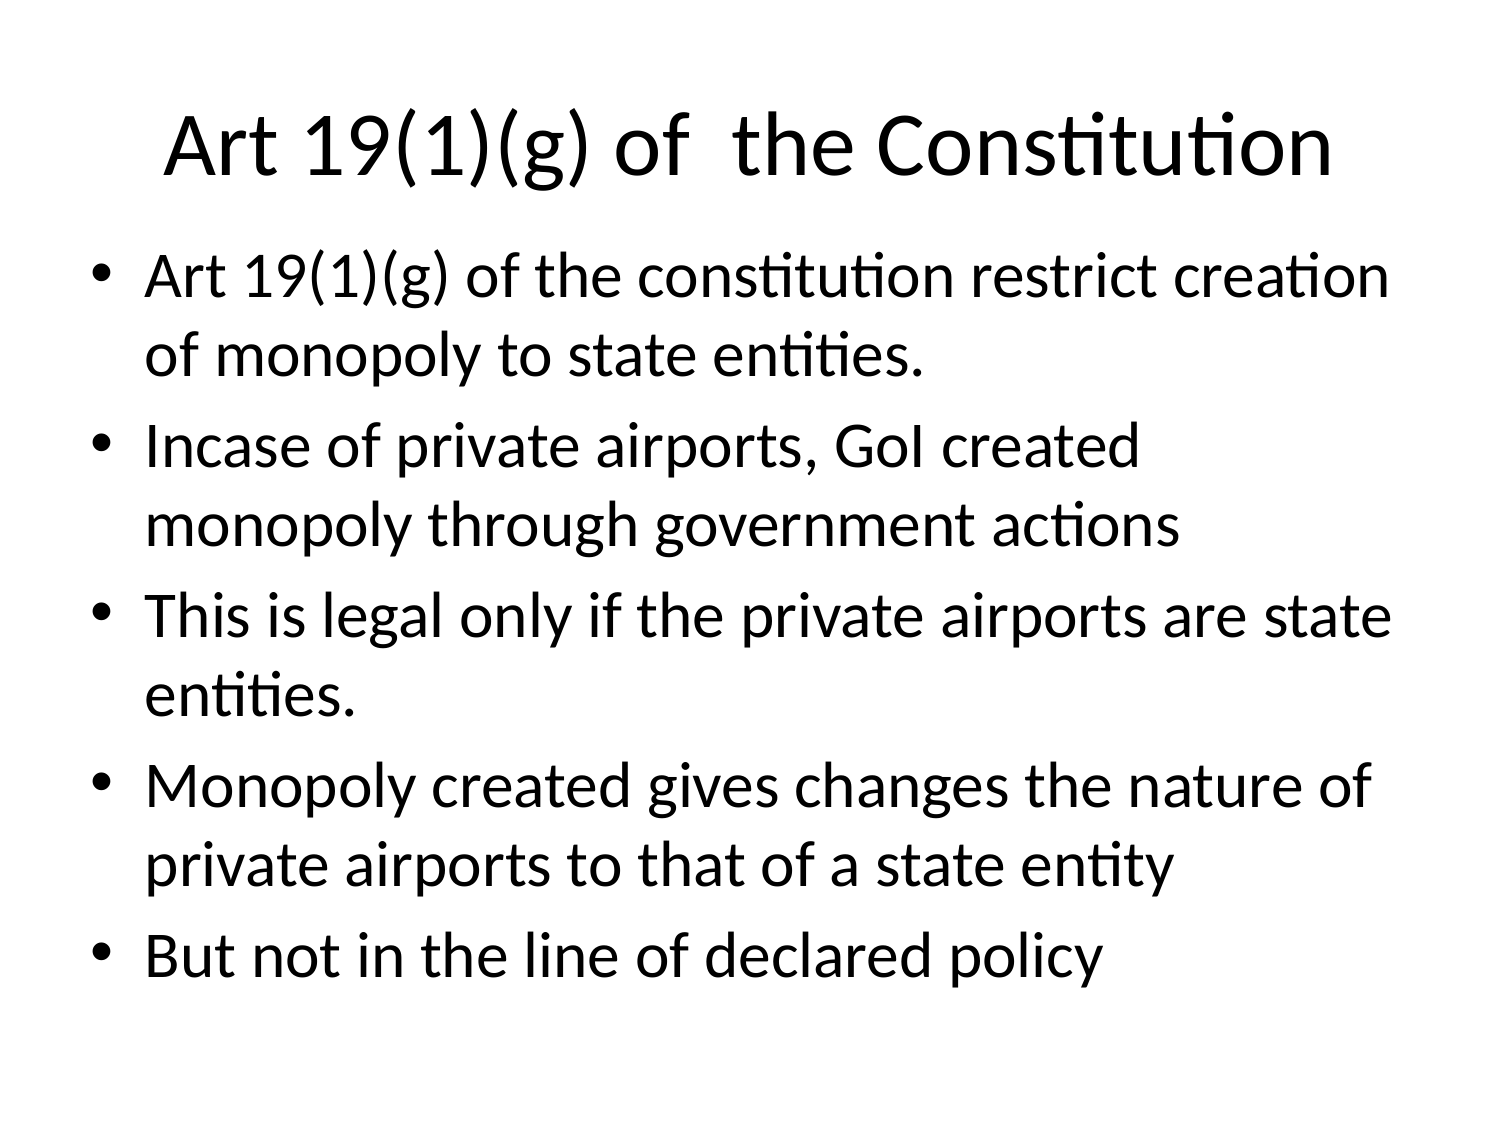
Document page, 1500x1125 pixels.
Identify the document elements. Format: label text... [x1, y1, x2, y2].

title Art 19(1)(g) of the Constitution [75, 45, 1425, 224]
list Art 19(1)(g) of the constitution restrict creation of monopoly to state entities. Incase of private airports, GoI created monopoly through government actions This is legal only if the private airports are state entities. Monopoly created gives changes the nature of private airports to that of a state entity But not in the line of declared policy [75, 224, 1425, 1005]
